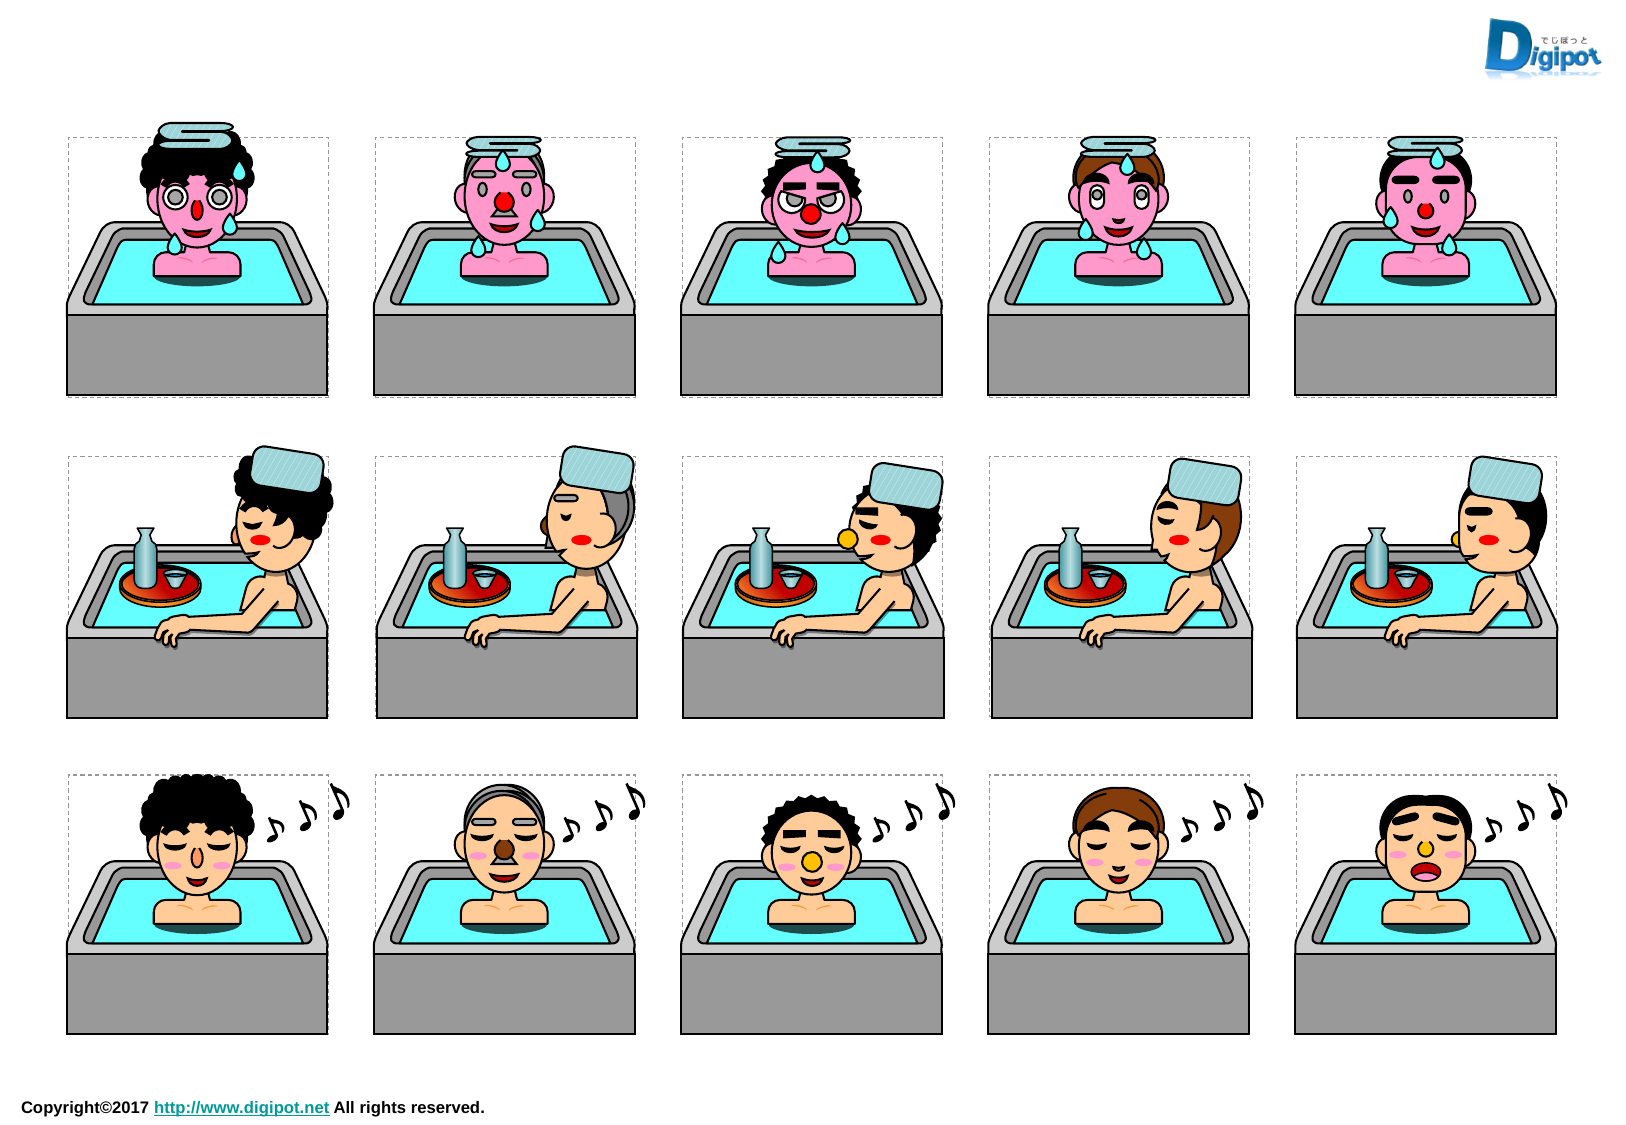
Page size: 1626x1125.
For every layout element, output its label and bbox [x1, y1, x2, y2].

text_box [1295, 795, 1570, 1034]
text_box [373, 136, 635, 395]
text_box [373, 784, 648, 1034]
text_box [1296, 460, 1558, 718]
text_box [376, 449, 638, 718]
text_box [682, 466, 944, 718]
text_box [66, 774, 352, 1034]
text_box [1295, 136, 1557, 395]
text_box [988, 136, 1250, 395]
text_box [680, 137, 943, 395]
text_box [680, 795, 958, 1034]
text_box [66, 122, 328, 395]
text_box [988, 787, 1266, 1034]
text_box [991, 462, 1253, 718]
text_box [66, 449, 333, 718]
picture [1485, 18, 1602, 82]
